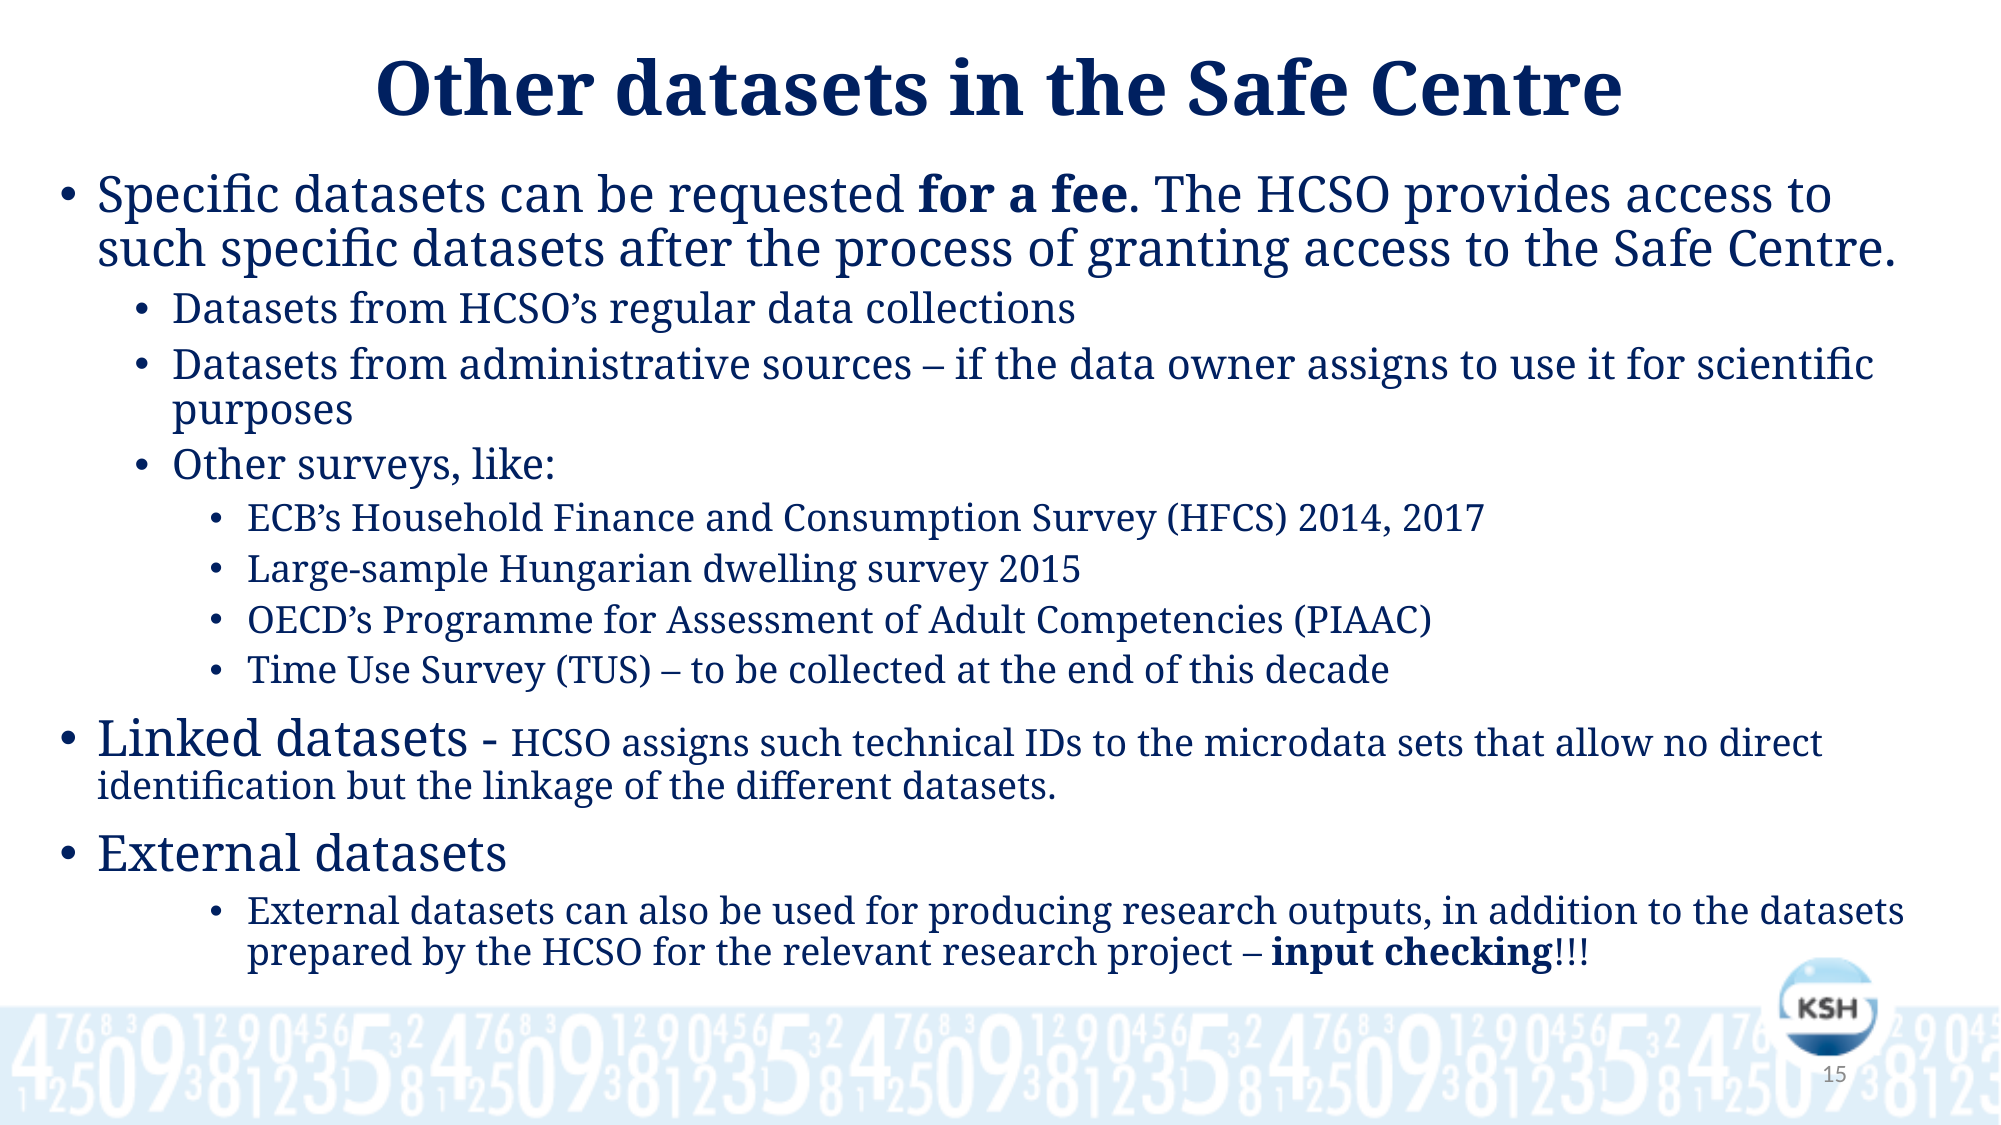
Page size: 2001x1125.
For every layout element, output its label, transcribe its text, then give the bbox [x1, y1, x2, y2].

slide_number 15 [1412, 1042, 1863, 1103]
text_box Other datasets in the Safe Centre [0, 33, 2000, 138]
picture [0, 0, 2001, 1125]
list Specific datasets can be requested for a fee. The HCSO provides access to such specific datasets after the process of granting access to the Safe Centre. Datasets from HCSO’s regular data collections Datasets from administrative sources – if the data owner assigns to use it for scientific purposes Other surveys, like: ECB’s Household Finance and Consumption Survey (HFCS) 2014, 2017 Large-sample Hungarian dwelling survey 2015 OECD’s Programme for Assessment of Adult Competencies (PIAAC) Time Use Survey (TUS) – to be collected at the end of this decade Linked datasets - HCSO assigns such technical IDs to the microdata sets that allow no direct identification but the linkage of the different datasets. External datasets External datasets can also be used for producing research outputs, in addition to the datasets prepared by the HCSO for the relevant research project – input checking!!! [44, 161, 1953, 1014]
